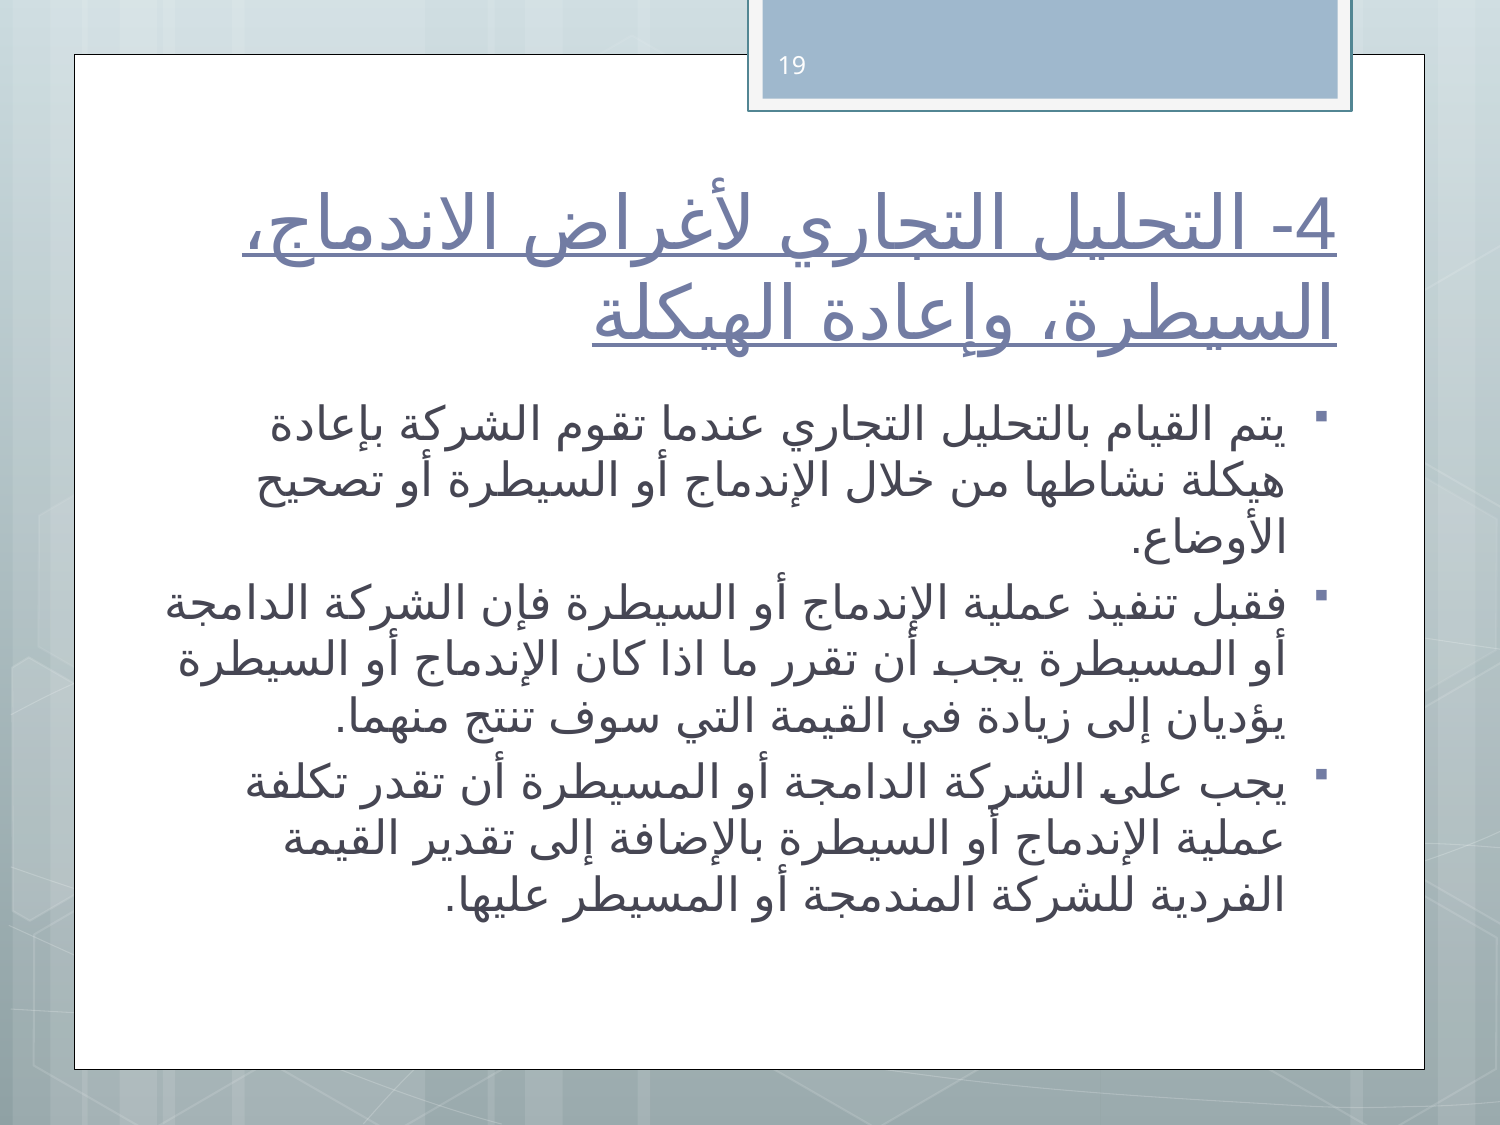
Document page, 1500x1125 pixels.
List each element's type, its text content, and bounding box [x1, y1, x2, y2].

slide_number 19 [762, 36, 982, 97]
title 4- التحليل التجاري لأغراض الاندماج، السيطرة، وإعادة الهيكلة [123, 168, 1353, 362]
list يتم القيام بالتحليل التجاري عندما تقوم الشركة بإعادة هيكلة نشاطها من خلال الإندماج أو السيطرة أو تصحيح الأوضاع. فقبل تنفيذ عملية الإندماج أو السيطرة فإن الشركة الدامجة أو المسيطرة يجب أن تقرر ما اذا كان الإندماج أو السيطرة يؤديان إلى زيادة في القيمة التي سوف تنتج منهما. يجب على الشركة الدامجة أو المسيطرة أن تقدر تكلفة عملية الإندماج أو السيطرة بالإضافة إلى تقدير القيمة الفردية للشركة المندمجة أو المسيطر عليها. [147, 385, 1353, 988]
